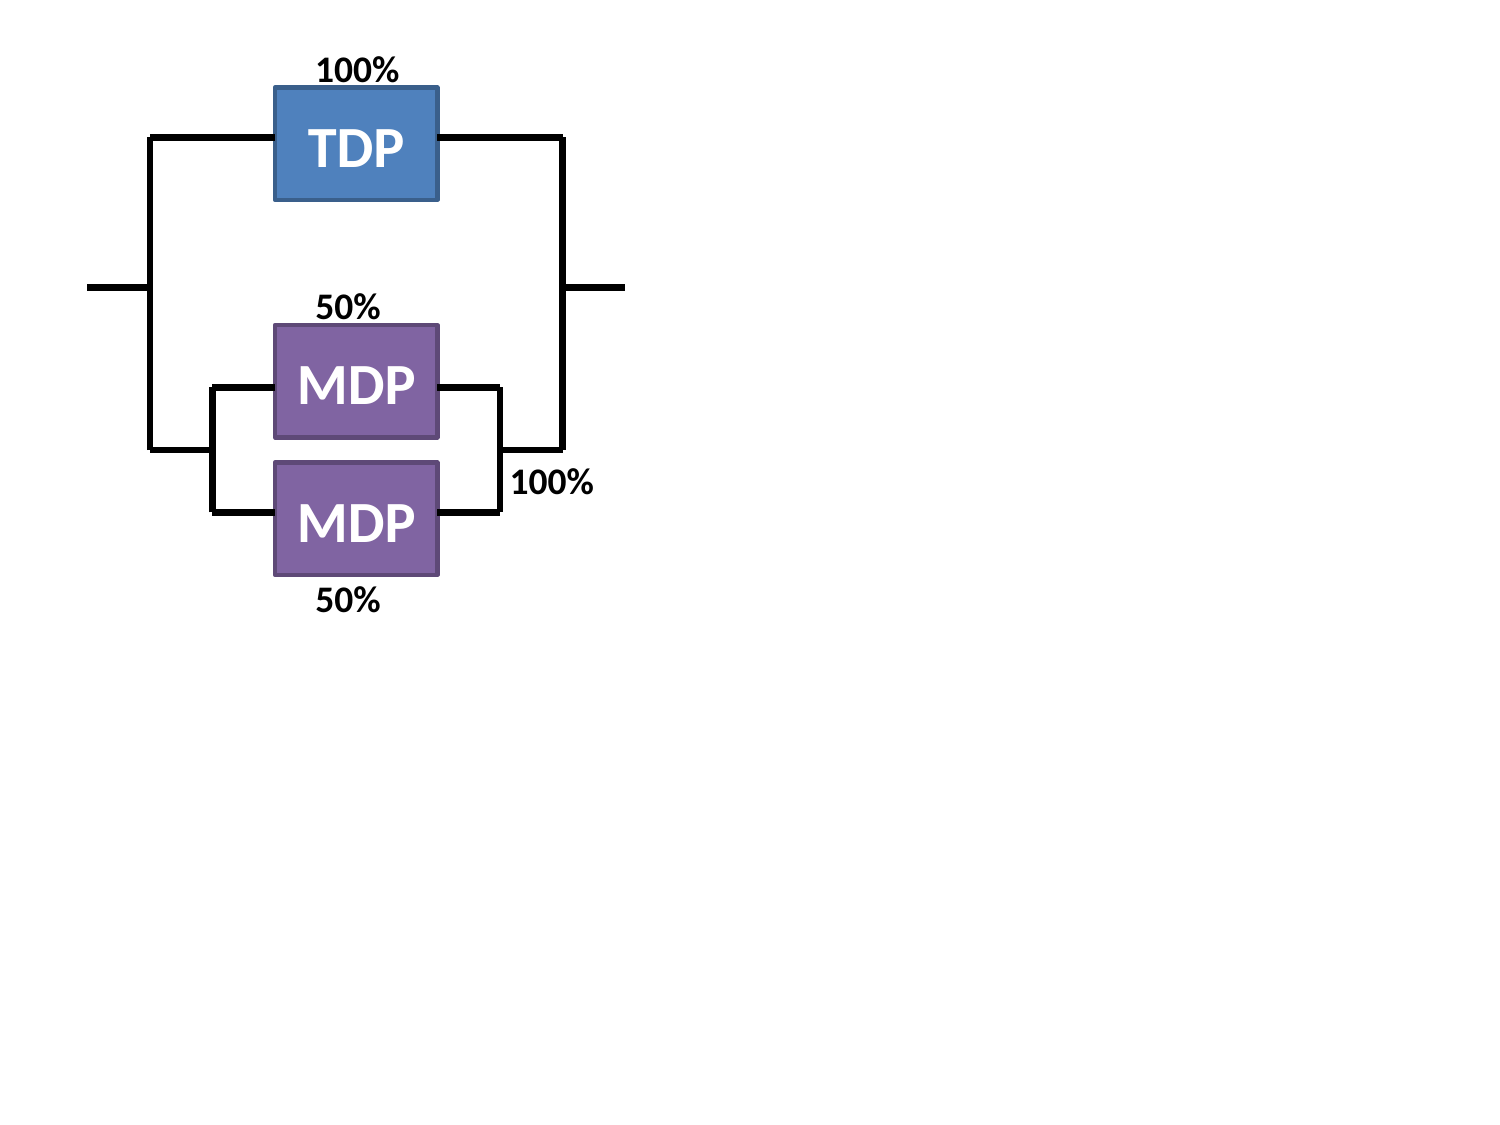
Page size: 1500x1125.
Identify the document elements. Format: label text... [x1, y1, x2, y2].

text_box TDP [273, 85, 440, 202]
text_box 100% [504, 449, 609, 510]
text_box 100% [300, 37, 415, 98]
text_box 50% [300, 274, 396, 335]
text_box 50% [300, 567, 396, 628]
text_box MDP [273, 323, 440, 440]
text_box MDP [273, 460, 440, 577]
